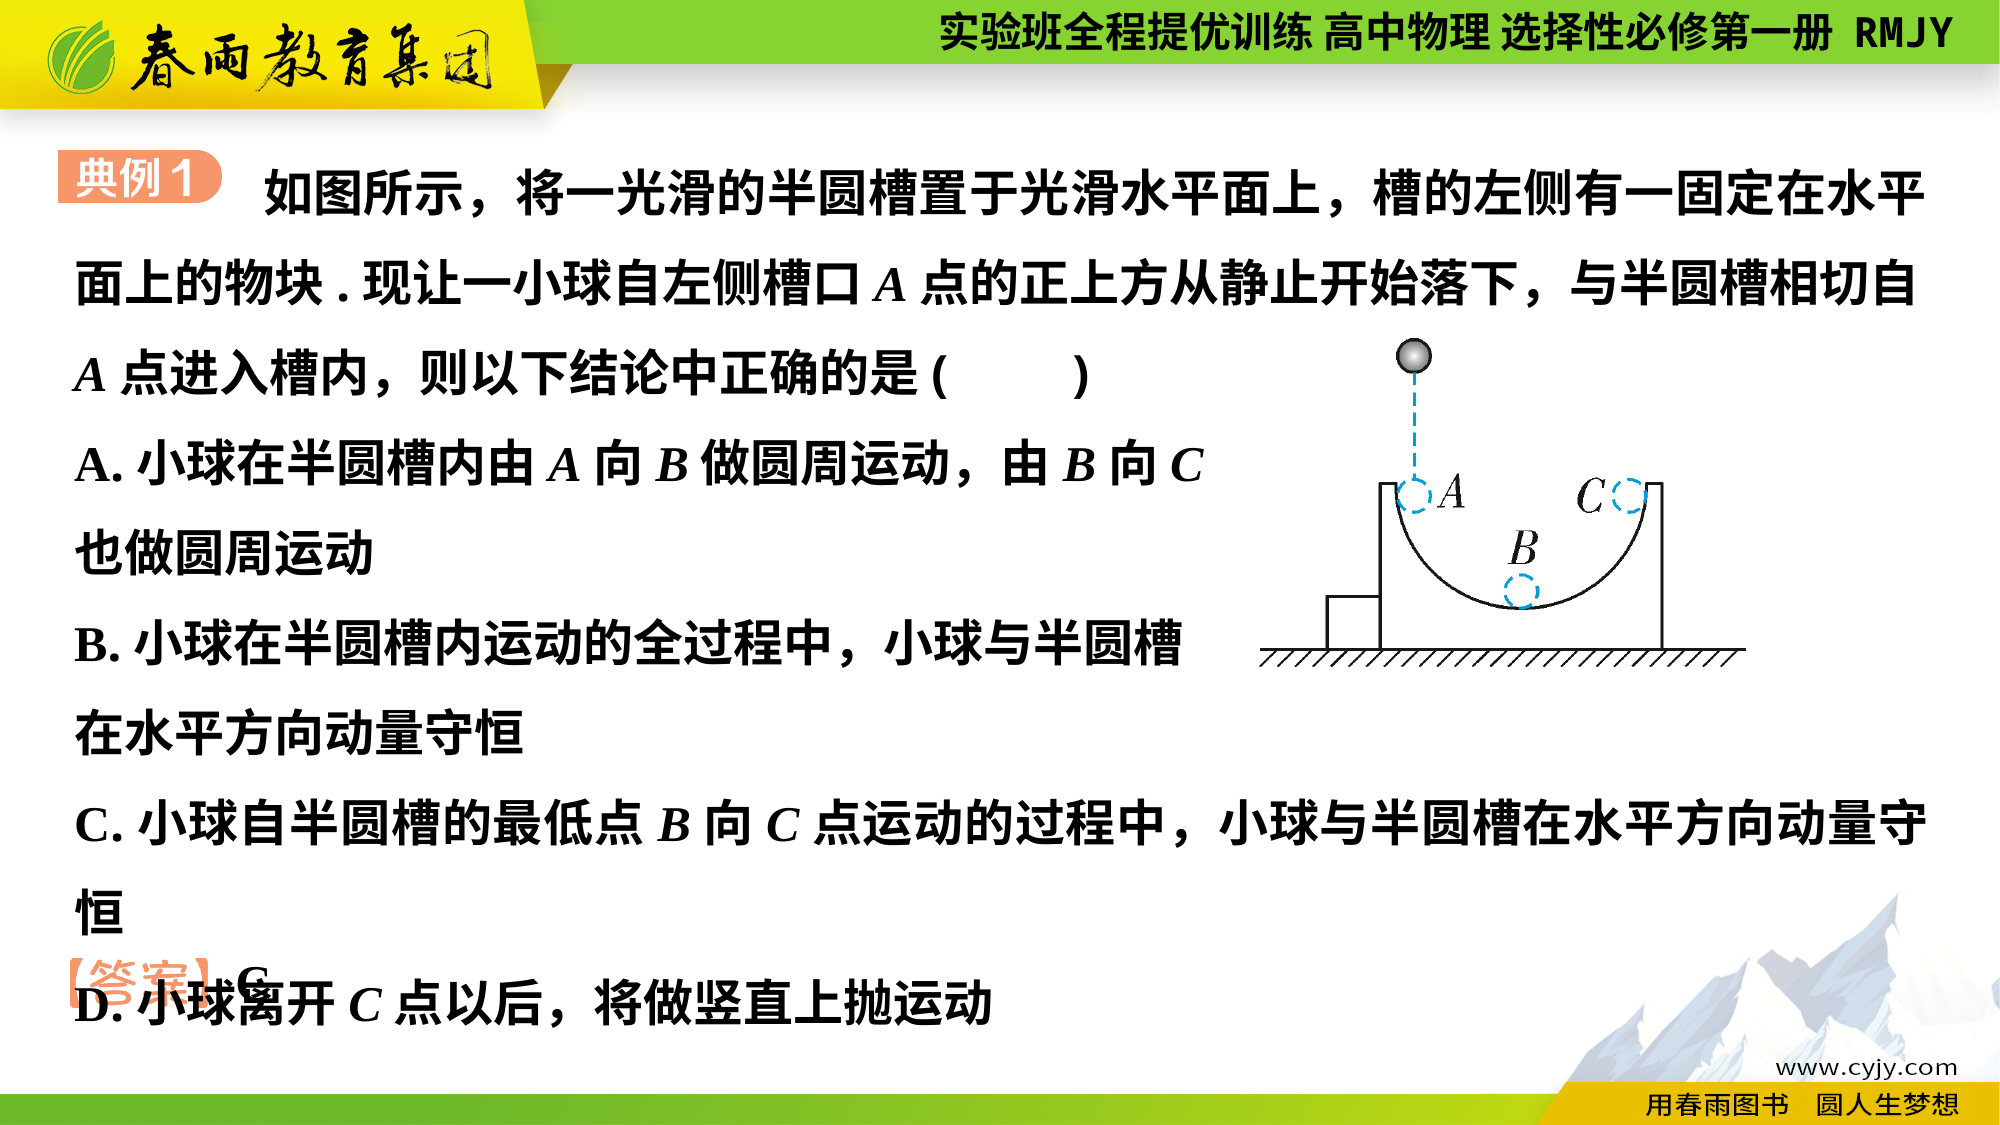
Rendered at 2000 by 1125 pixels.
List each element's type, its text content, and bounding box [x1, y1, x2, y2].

list 如图所示，将一光滑的半圆槽置于光滑水平面上，槽的左侧有一固定在水平面上的物块.现让一小球自左侧槽口A点的正上方从静止开始落下，与半圆槽相切自A点进入槽内，则以下结论中正确的是( ) A.小球在半圆槽内由A向B做圆周运动，由B向C 也做圆周运动 B.小球在半圆槽内运动的全过程中，小球与半圆槽 在水平方向动量守恒 C.小球自半圆槽的最低点B向C点运动的过程中，小球与半圆槽在水平方向动量守恒 D.小球离开C点以后，将做竖直上抛运动 [59, 123, 1944, 957]
text_box C [220, 943, 287, 1018]
picture [0, 0, 2000, 1125]
